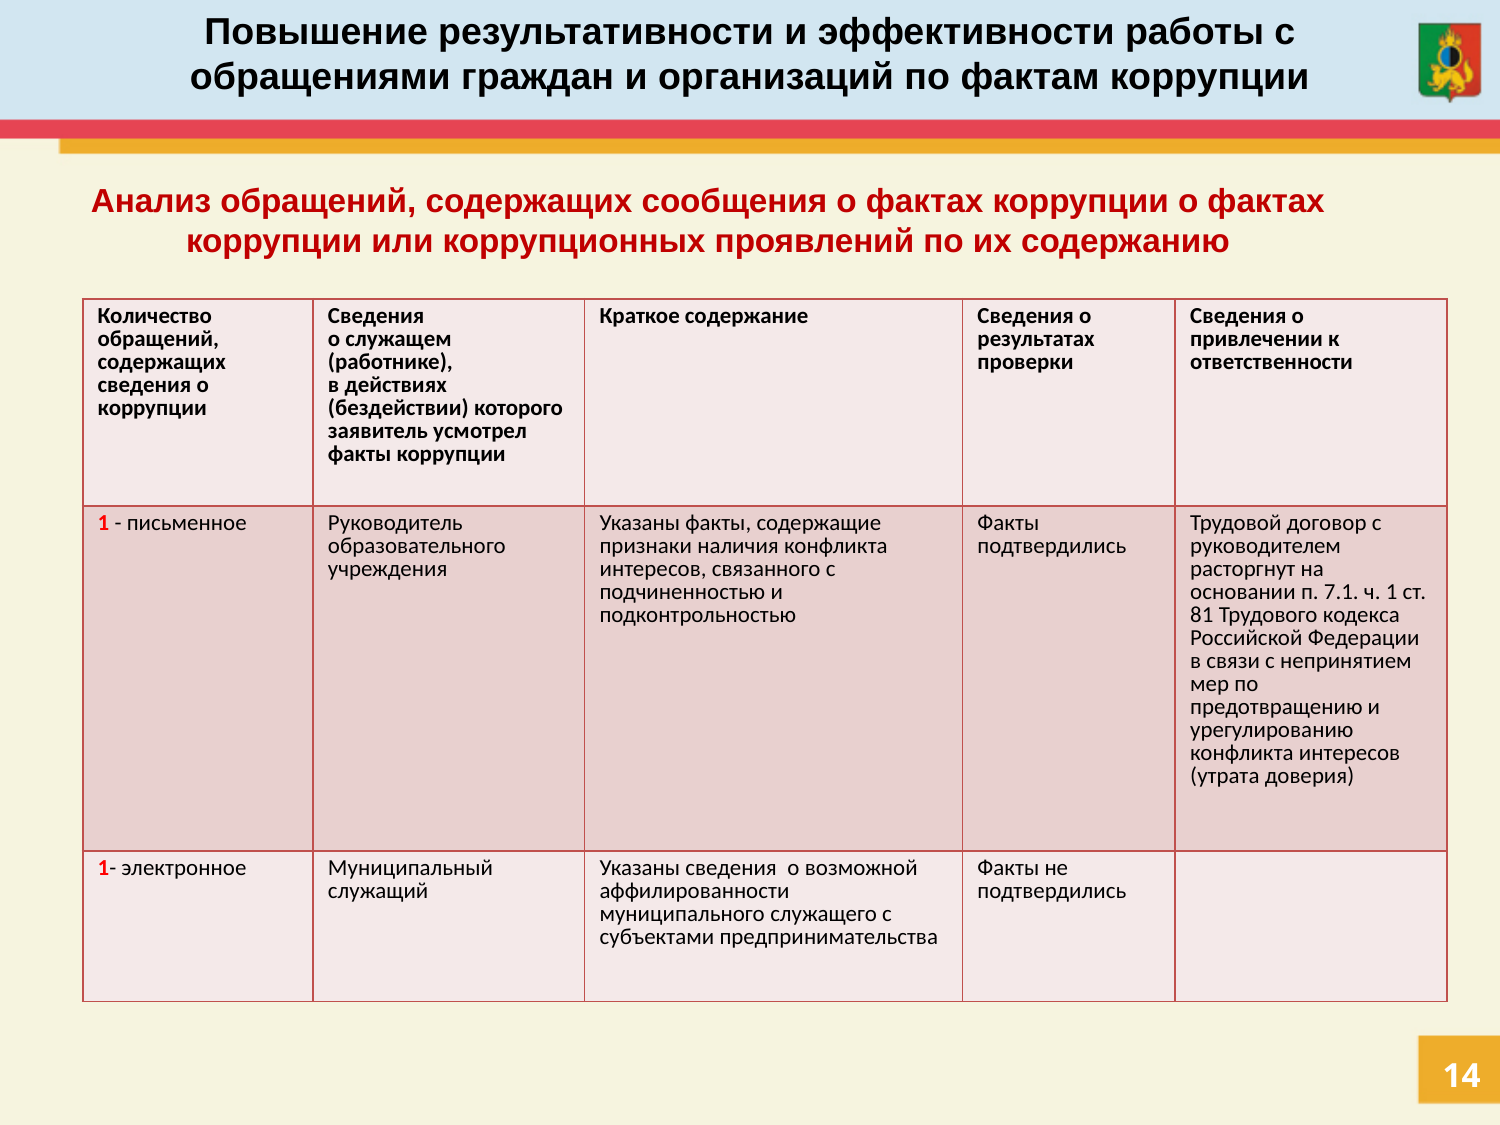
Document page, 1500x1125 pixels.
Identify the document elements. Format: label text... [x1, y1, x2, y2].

table_cell Факты подтвердились [963, 507, 1174, 850]
table_header Количество обращений, содержащих сведения о коррупции [84, 300, 312, 505]
table_header Сведения о результатах проверки [963, 300, 1174, 505]
table_header Сведения о служащем (работнике), в действиях (бездействии) которого заявитель усмотрел факты коррупции [314, 300, 584, 505]
table_cell 1- электронное [84, 852, 312, 1001]
table_cell Руководитель образовательного учреждения [314, 507, 584, 850]
table_cell Трудовой договор с руководителем расторгнут на основании п. 7.1. ч. 1 ст. 81 Трудового кодекса Российской Федерации в связи с непринятием мер по предотвращению и урегулированию конфликта интересов (утрата доверия) [1176, 507, 1446, 850]
text_box Повышение результативности и эффективности работы с обращениями граждан и организаций по фактам коррупции [82, 0, 1418, 105]
table_header Краткое содержание [585, 300, 962, 505]
table_header Сведения о привлечении к ответственности [1176, 300, 1446, 505]
table_cell Указаны факты, содержащие признаки наличия конфликта интересов, связанного с подчиненностью и подконтрольностью [585, 507, 962, 850]
table_cell Муниципальный служащий [314, 852, 584, 1001]
table_cell [1176, 852, 1446, 1001]
picture [0, 0, 1500, 1125]
text_box 14 [1423, 1046, 1500, 1102]
text_box Анализ обращений, содержащих сообщения о фактах коррупции о фактах коррупции или коррупционных проявлений по их содержанию [41, 171, 1377, 267]
table_cell Указаны сведения о возможной аффилированности муниципального служащего с субъектами предпринимательства [585, 852, 962, 1001]
table_cell 1 - письменное [84, 507, 312, 850]
table_cell Факты не подтвердились [963, 852, 1174, 1001]
